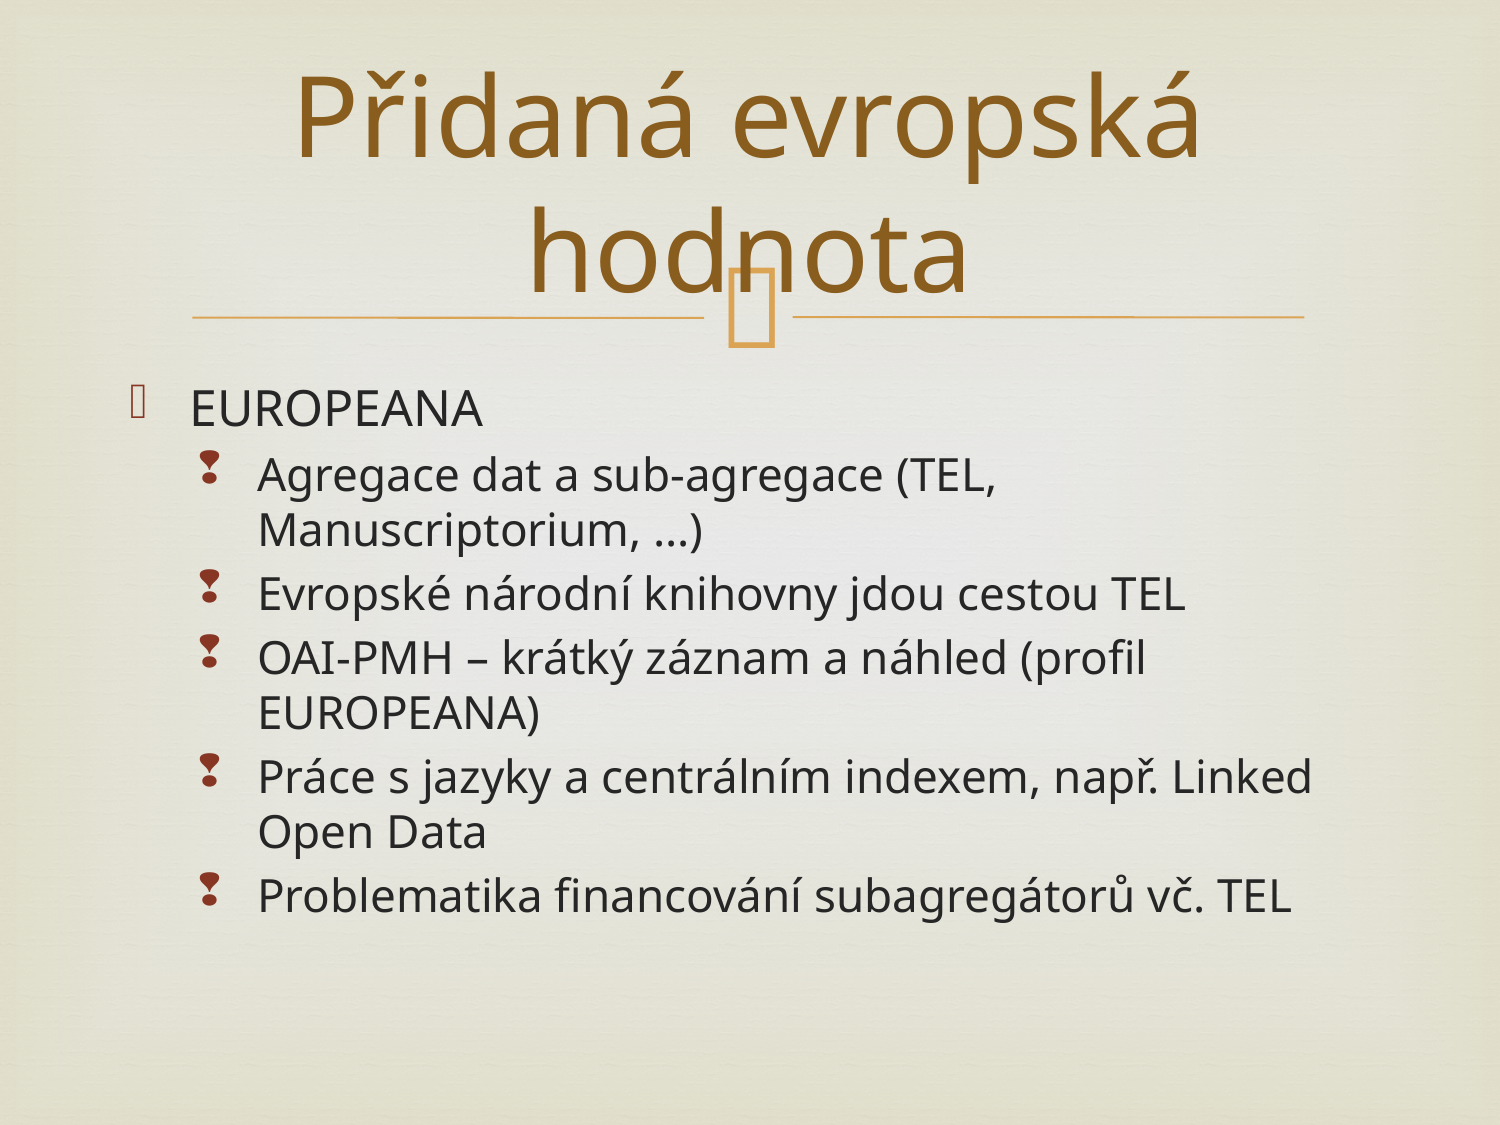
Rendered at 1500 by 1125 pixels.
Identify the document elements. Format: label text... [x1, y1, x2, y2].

title Přidaná evropská hodnota [112, 93, 1386, 267]
list EUROPEANA Agregace dat a sub-agregace (TEL, Manuscriptorium, …) Evropské národní knihovny jdou cestou TEL OAI-PMH – krátký záznam a náhled (profil EUROPEANA) Práce s jazyky a centrálním indexem, např. Linked Open Data Problematika financování subagregátorů vč. TEL [114, 368, 1386, 1005]
